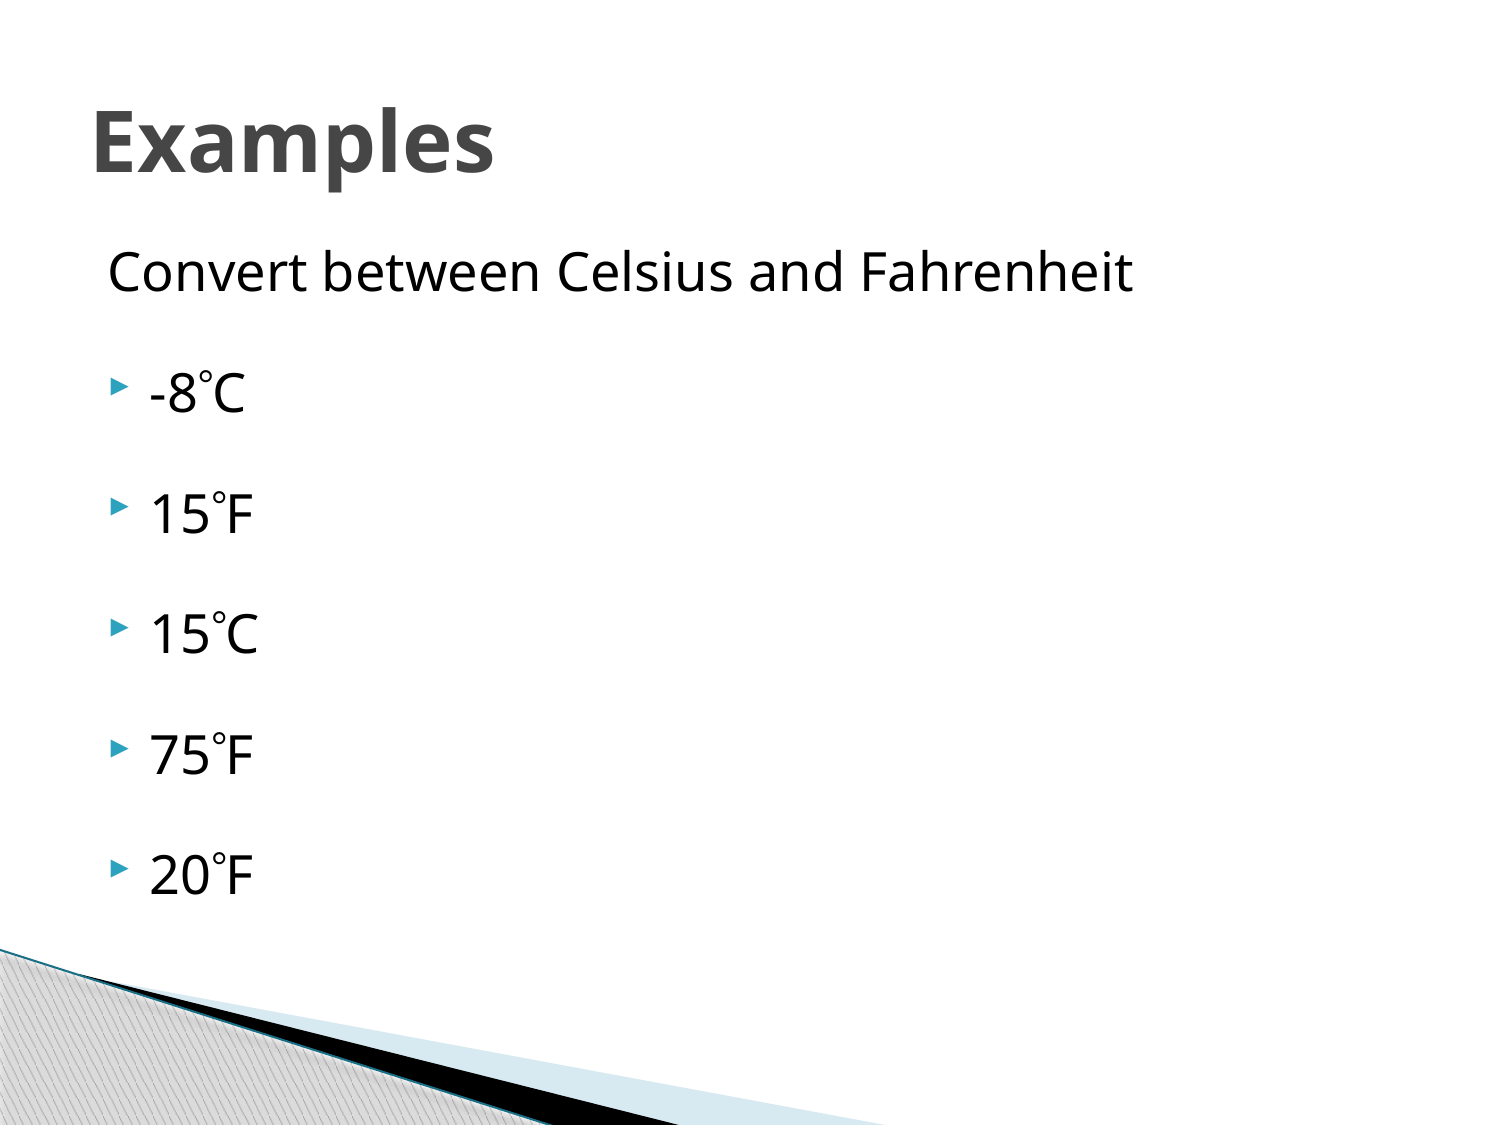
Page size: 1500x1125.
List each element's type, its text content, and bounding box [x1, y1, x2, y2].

title Examples [75, 45, 1425, 233]
list Convert between Celsius and Fahrenheit -8C 15F 15C 75F 20F [75, 243, 1425, 986]
